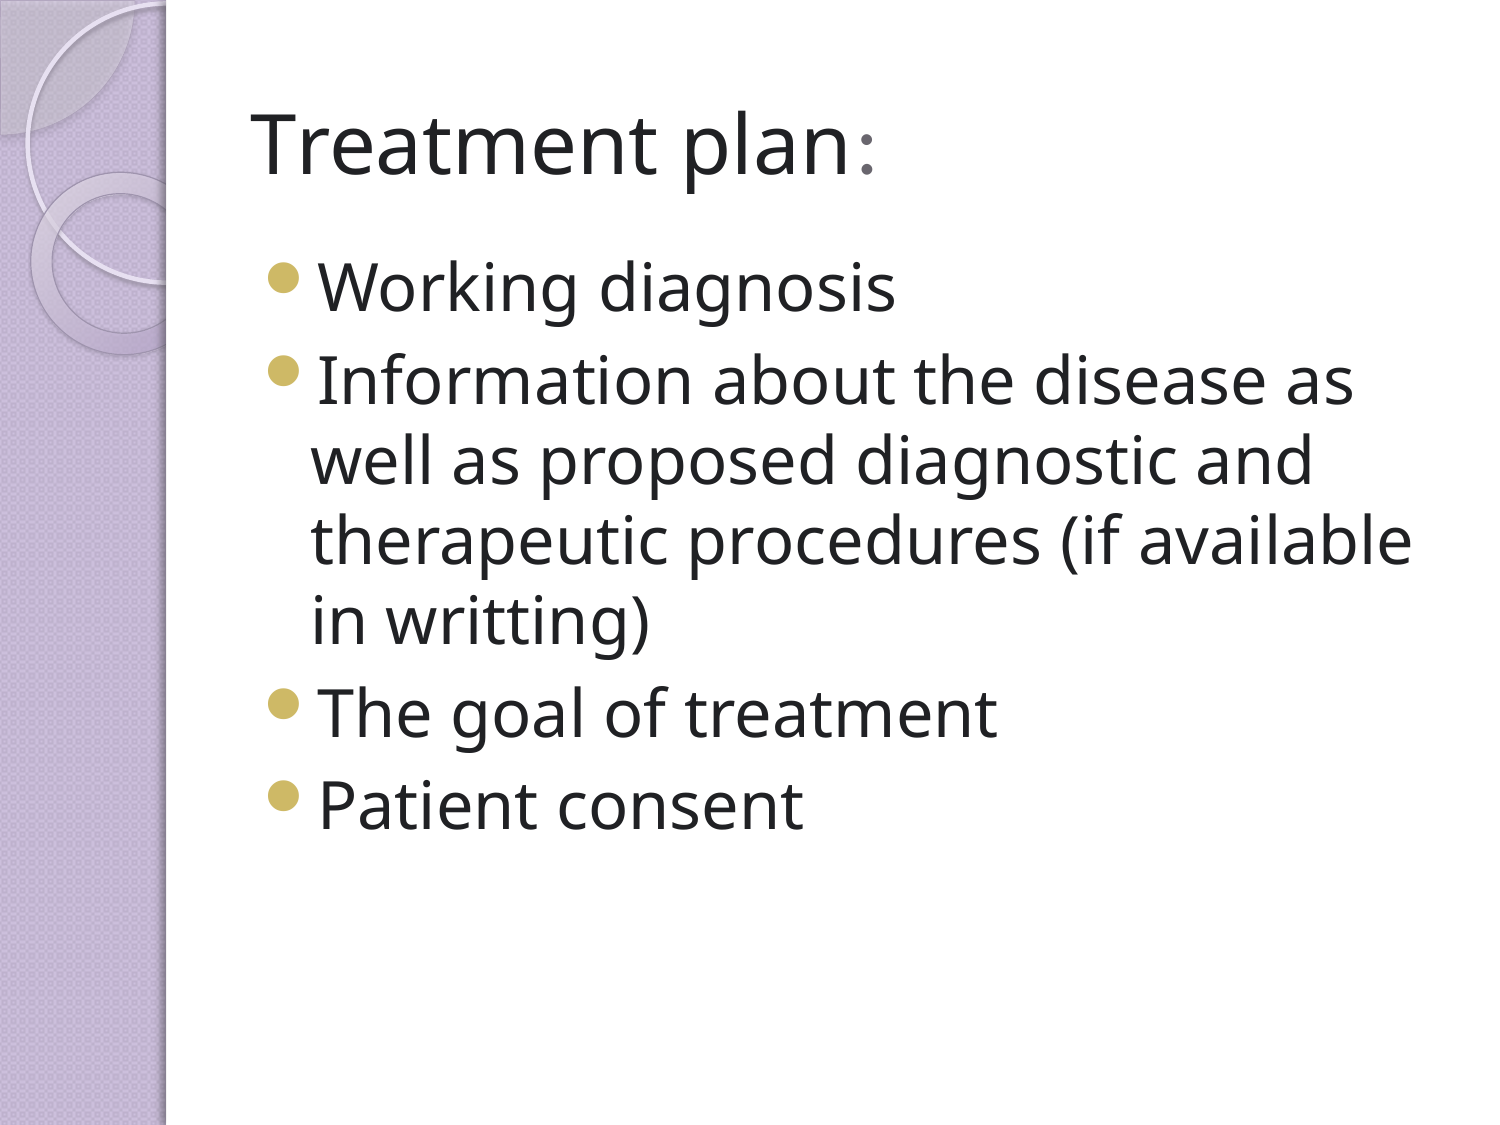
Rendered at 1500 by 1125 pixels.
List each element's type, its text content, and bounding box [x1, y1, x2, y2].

title Treatment plan : [235, 45, 1466, 233]
list Working diagnosis Information about the disease as well as proposed diagnostic and therapeutic procedures (if available in writting) The goal of treatment Patient consent [235, 237, 1466, 1025]
